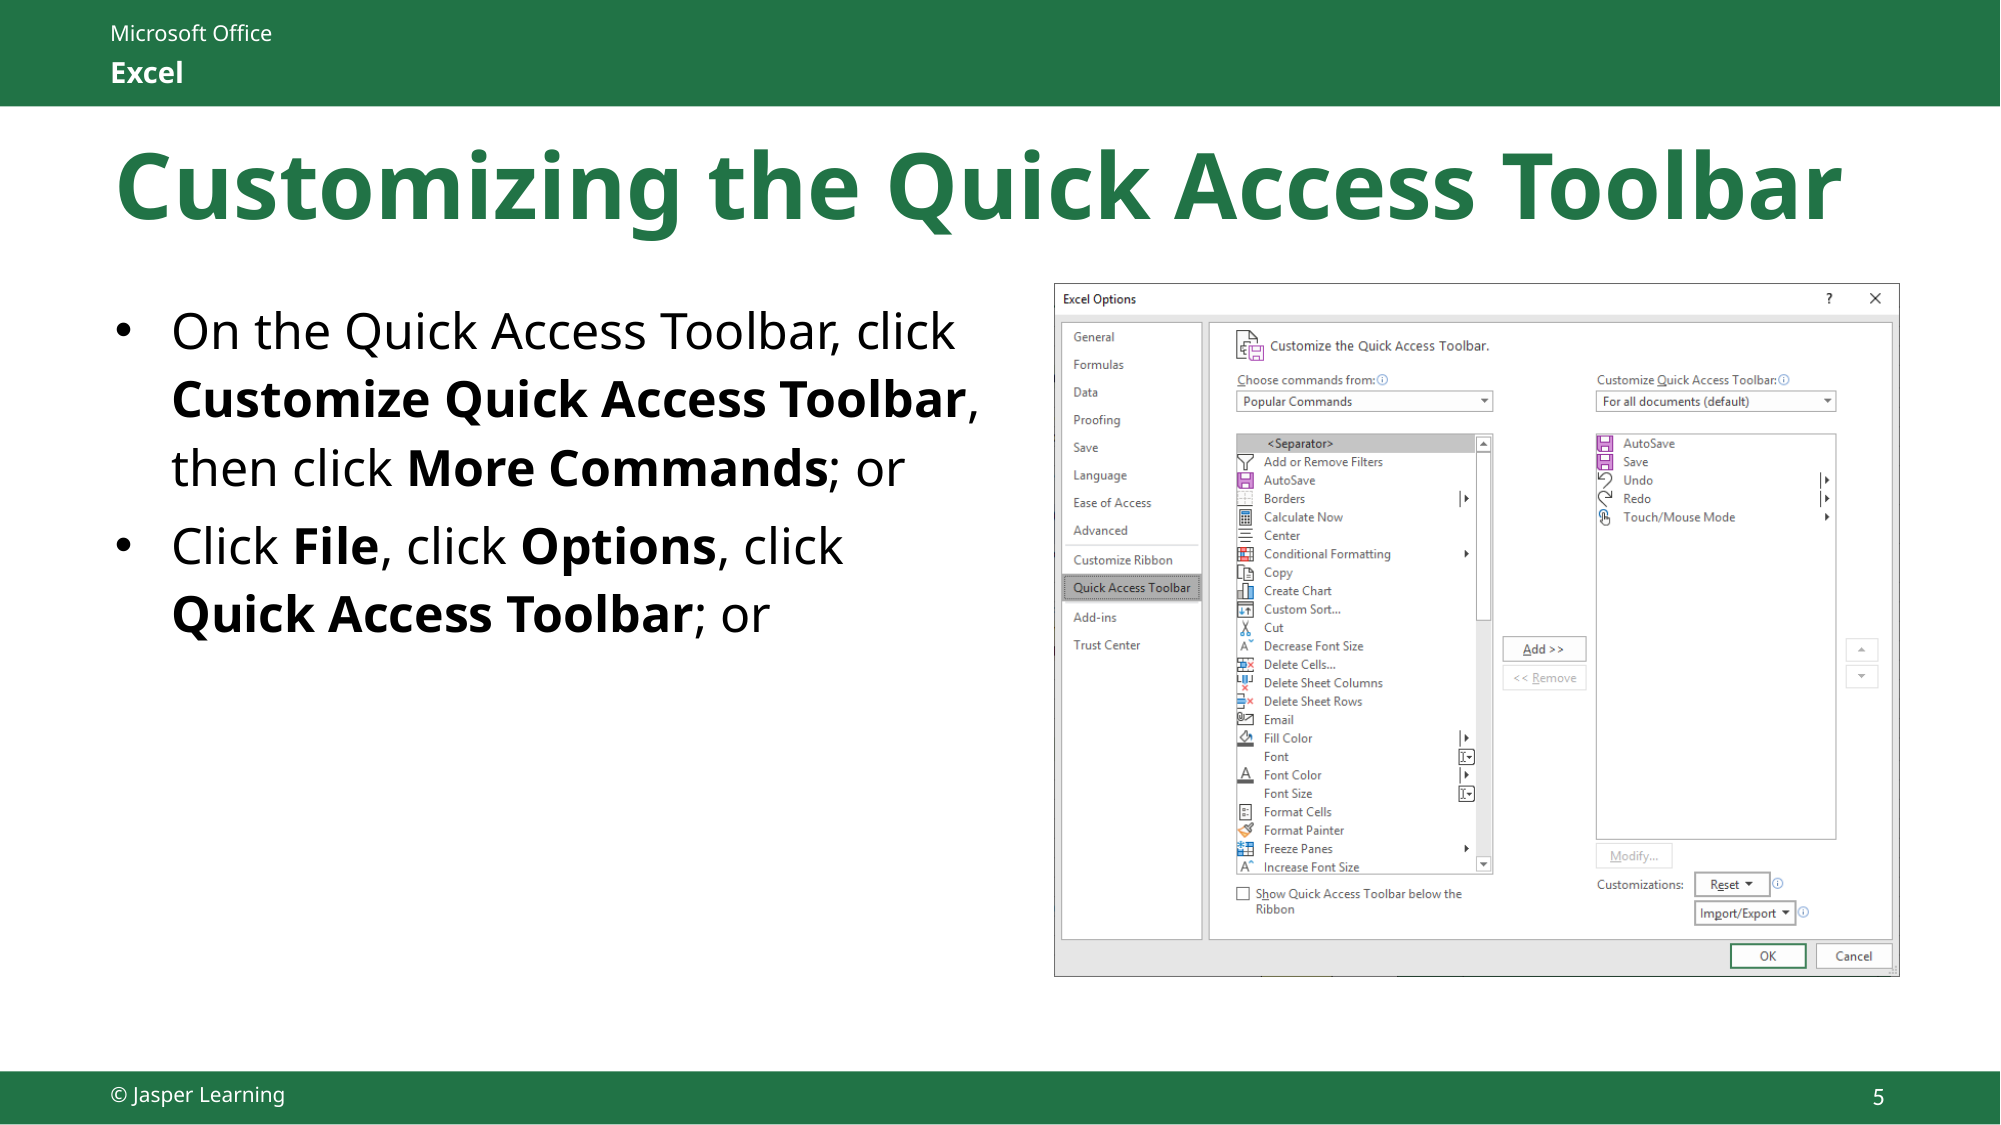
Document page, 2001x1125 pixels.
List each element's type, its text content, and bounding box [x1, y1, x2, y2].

picture [1054, 283, 1901, 977]
slide_number 5 [1433, 1065, 1900, 1125]
title Customizing the Quick Access Toolbar [99, 118, 1866, 248]
list On the Quick Access Toolbar, click Customize Quick Access Toolbar, then click More Commands; or Click File, click Options, click Quick Access Toolbar; or [99, 283, 1000, 1026]
footer © Jasper Learning [95, 1065, 729, 1125]
